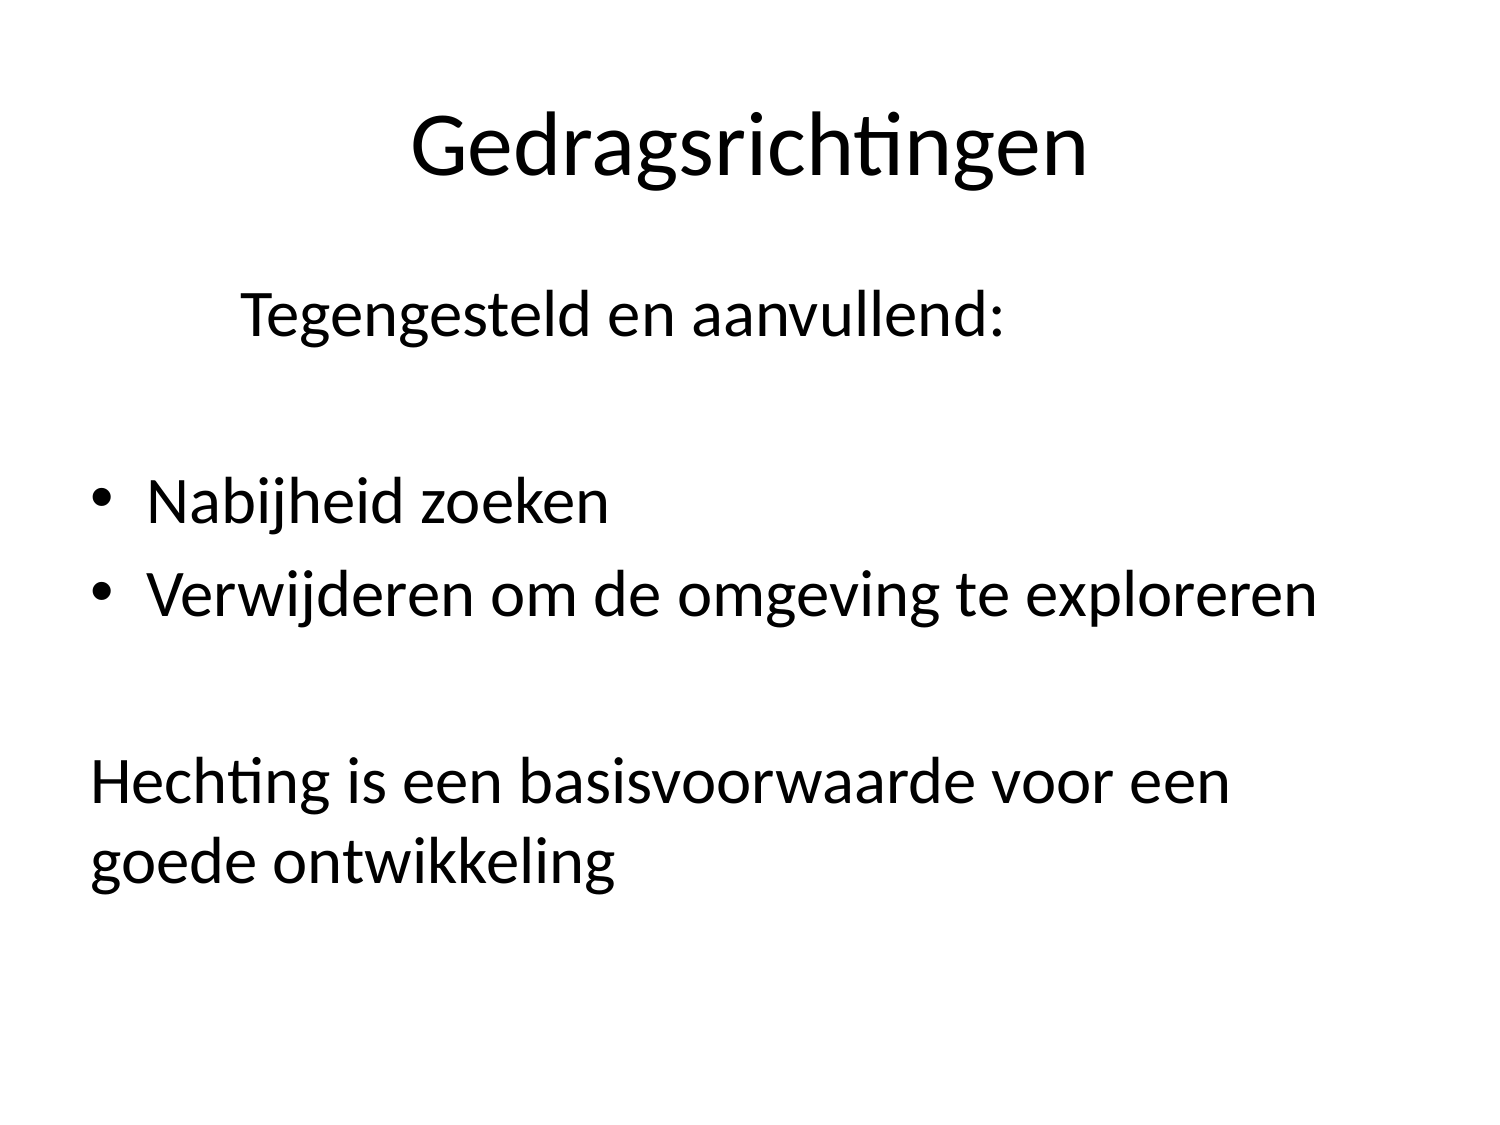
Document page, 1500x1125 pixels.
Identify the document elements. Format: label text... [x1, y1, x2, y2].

title Gedragsrichtingen [75, 45, 1425, 233]
list Tegengesteld en aanvullend: Nabijheid zoeken Verwijderen om de omgeving te exploreren Hechting is een basisvoorwaarde voor een goede ontwikkeling [75, 262, 1425, 1005]
